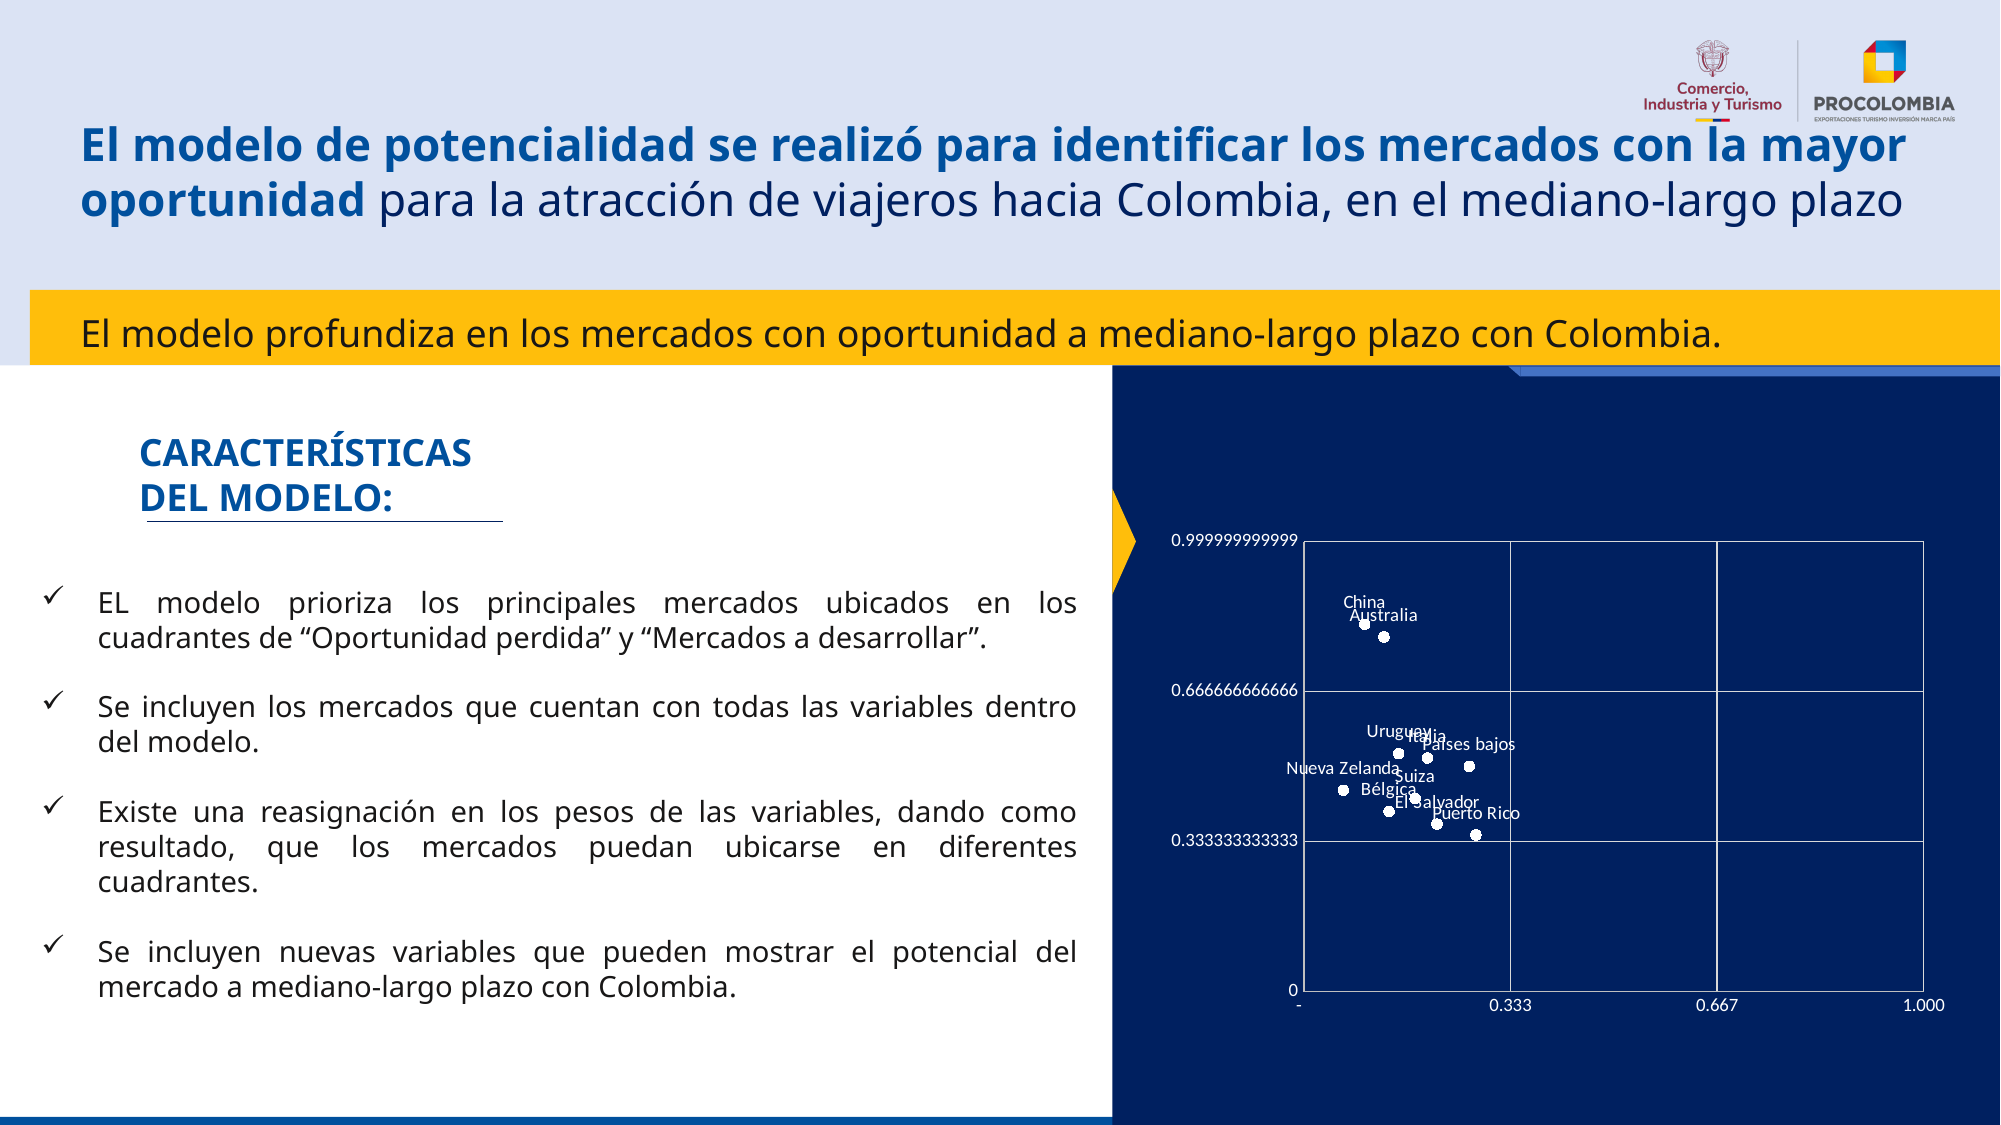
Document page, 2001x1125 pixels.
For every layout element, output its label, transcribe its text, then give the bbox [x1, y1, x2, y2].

text_box [1111, 488, 1138, 595]
text_box CARACTERÍSTICAS DEL MODELO: [109, 421, 985, 527]
text_box [29, 289, 2000, 366]
chart [1155, 522, 1966, 1027]
text_box EL modelo prioriza los principales mercados ubicados en los cuadrantes de “Oportunidad perdida” y “Mercados a desarrollar”. Se incluyen los mercados que cuentan con todas las variables dentro del modelo. Existe una reasignación en los pesos de las variables, dando como resultado, que los mercados puedan ubicarse en diferentes cuadrantes. Se incluyen nuevas variables que pueden mostrar el potencial del mercado a mediano-largo plazo con Colombia. [0, 541, 1094, 1011]
picture [1636, 31, 1959, 108]
text_box El modelo de potencialidad se realizó para identificar los mercados con la mayor oportunidad para la atracción de viajeros hacia Colombia, en el mediano-largo plazo [66, 108, 1987, 233]
text_box El modelo profundiza en los mercados con oportunidad a mediano-largo plazo con Colombia. [66, 302, 1957, 363]
